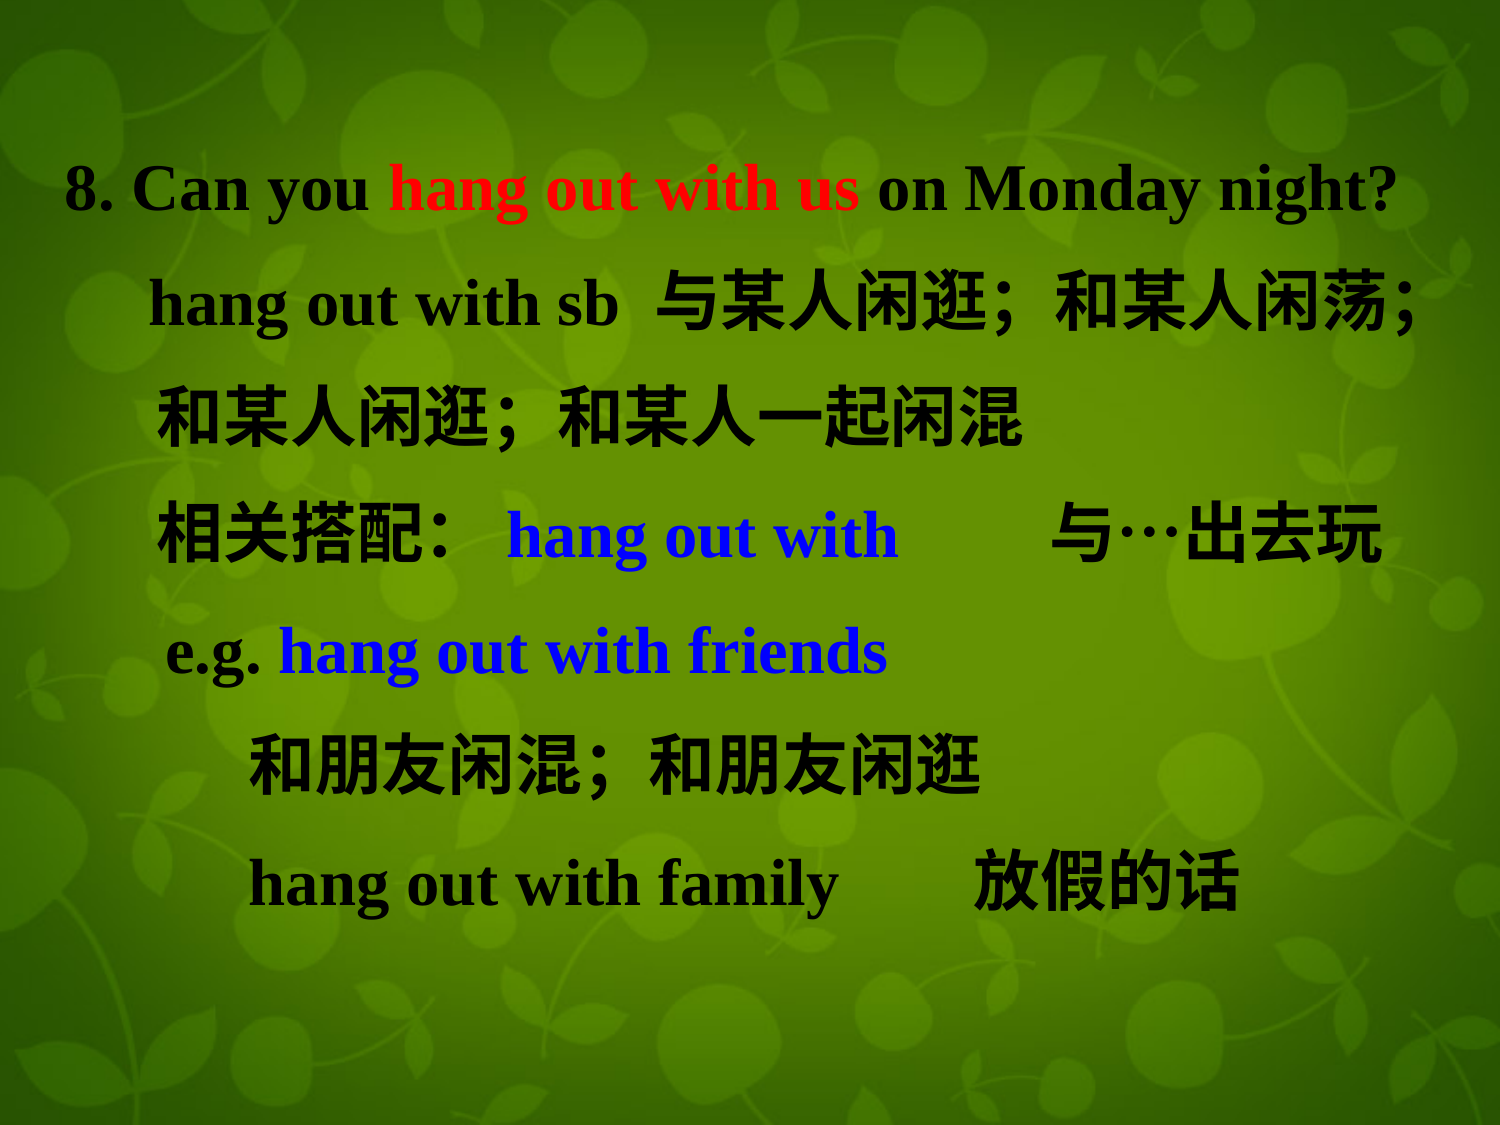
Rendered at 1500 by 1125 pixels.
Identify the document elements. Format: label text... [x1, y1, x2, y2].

text_box 8. Can you hang out with us on Monday night? hang out with sb 与某人闲逛；和某人闲荡； 和某人闲逛；和某人一起闲混 相关搭配：hang out with 与…出去玩 e.g. hang out with friends 和朋友闲混；和朋友闲逛 hang out with family 放假的话 [50, 99, 1500, 927]
picture [0, 0, 1500, 1125]
